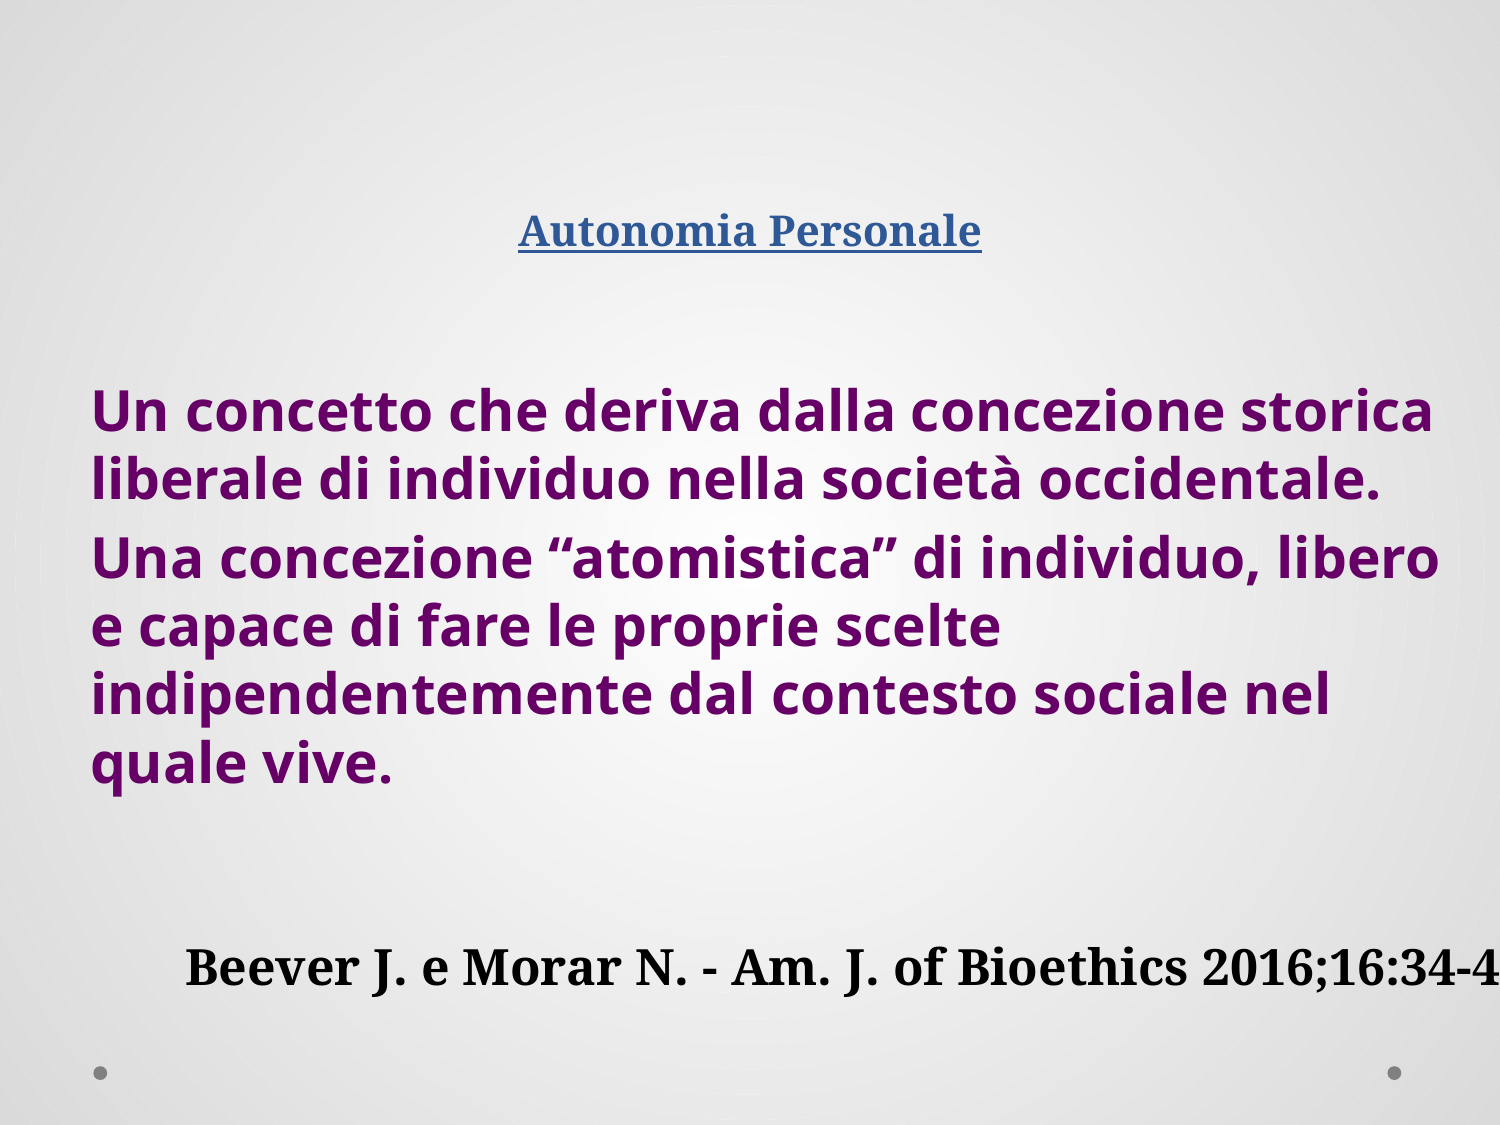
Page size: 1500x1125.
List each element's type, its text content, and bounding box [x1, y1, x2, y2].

text_box Beever J. e Morar N. - Am. J. of Bioethics 2016;16:34-45 [170, 928, 1500, 1004]
list Un concetto che deriva dalla concezione storica liberale di individuo nella società occidentale. Una concezione “atomistica” di individuo, libero e capace di fare le proprie scelte indipendentemente dal contesto sociale nel quale vive. [75, 366, 1471, 864]
title Autonomia Personale [75, 143, 1425, 263]
